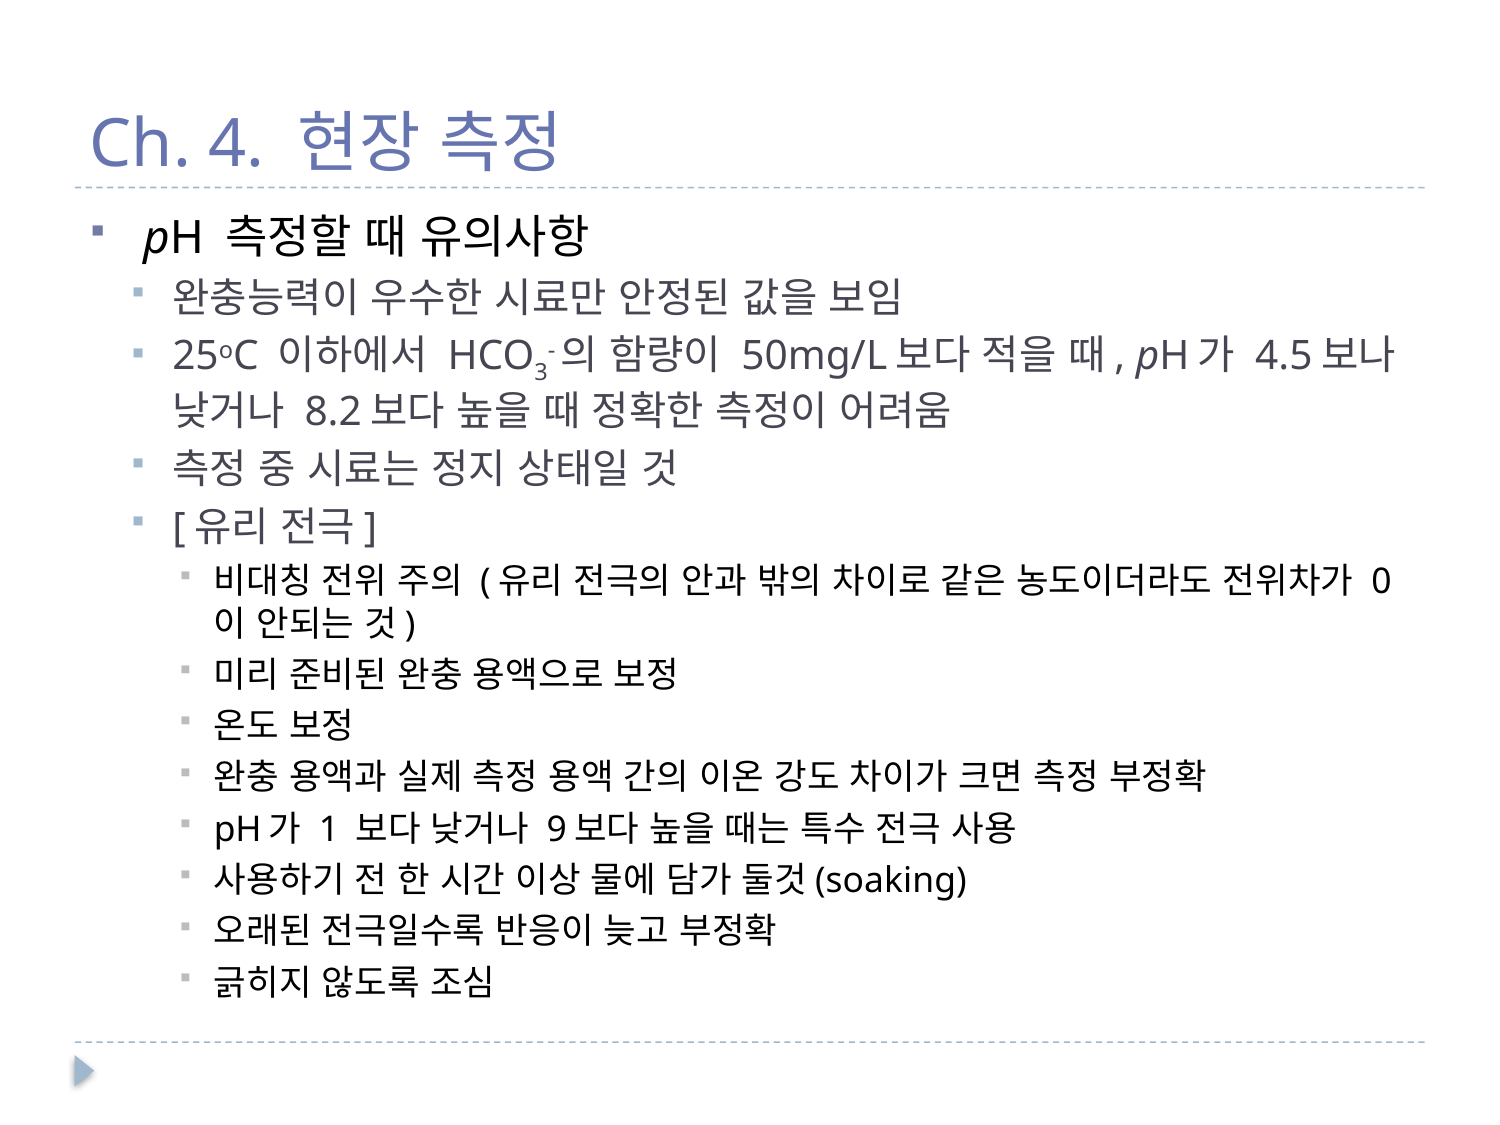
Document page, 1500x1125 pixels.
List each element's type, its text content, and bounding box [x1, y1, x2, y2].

list pH 측정할 때 유의사항 완충능력이 우수한 시료만 안정된 값을 보임 25oC 이하에서 HCO3-의 함량이 50mg/L보다 적을 때, pH가 4.5보나 낮거나 8.2보다 높을 때 정확한 측정이 어려움 측정 중 시료는 정지 상태일 것 [유리 전극] 비대칭 전위 주의 (유리 전극의 안과 밖의 차이로 같은 농도이더라도 전위차가 0이 안되는 것) 미리 준비된 완충 용액으로 보정 온도 보정 완충 용액과 실제 측정 용액 간의 이온 강도 차이가 크면 측정 부정확 pH가 1 보다 낮거나 9보다 높을 때는 특수 전극 사용 사용하기 전 한 시간 이상 물에 담가 둘것(soaking) 오래된 전극일수록 반응이 늦고 부정확 긁히지 않도록 조심 [75, 200, 1425, 1010]
title Ch. 4. 현장 측정 [75, 24, 1425, 188]
